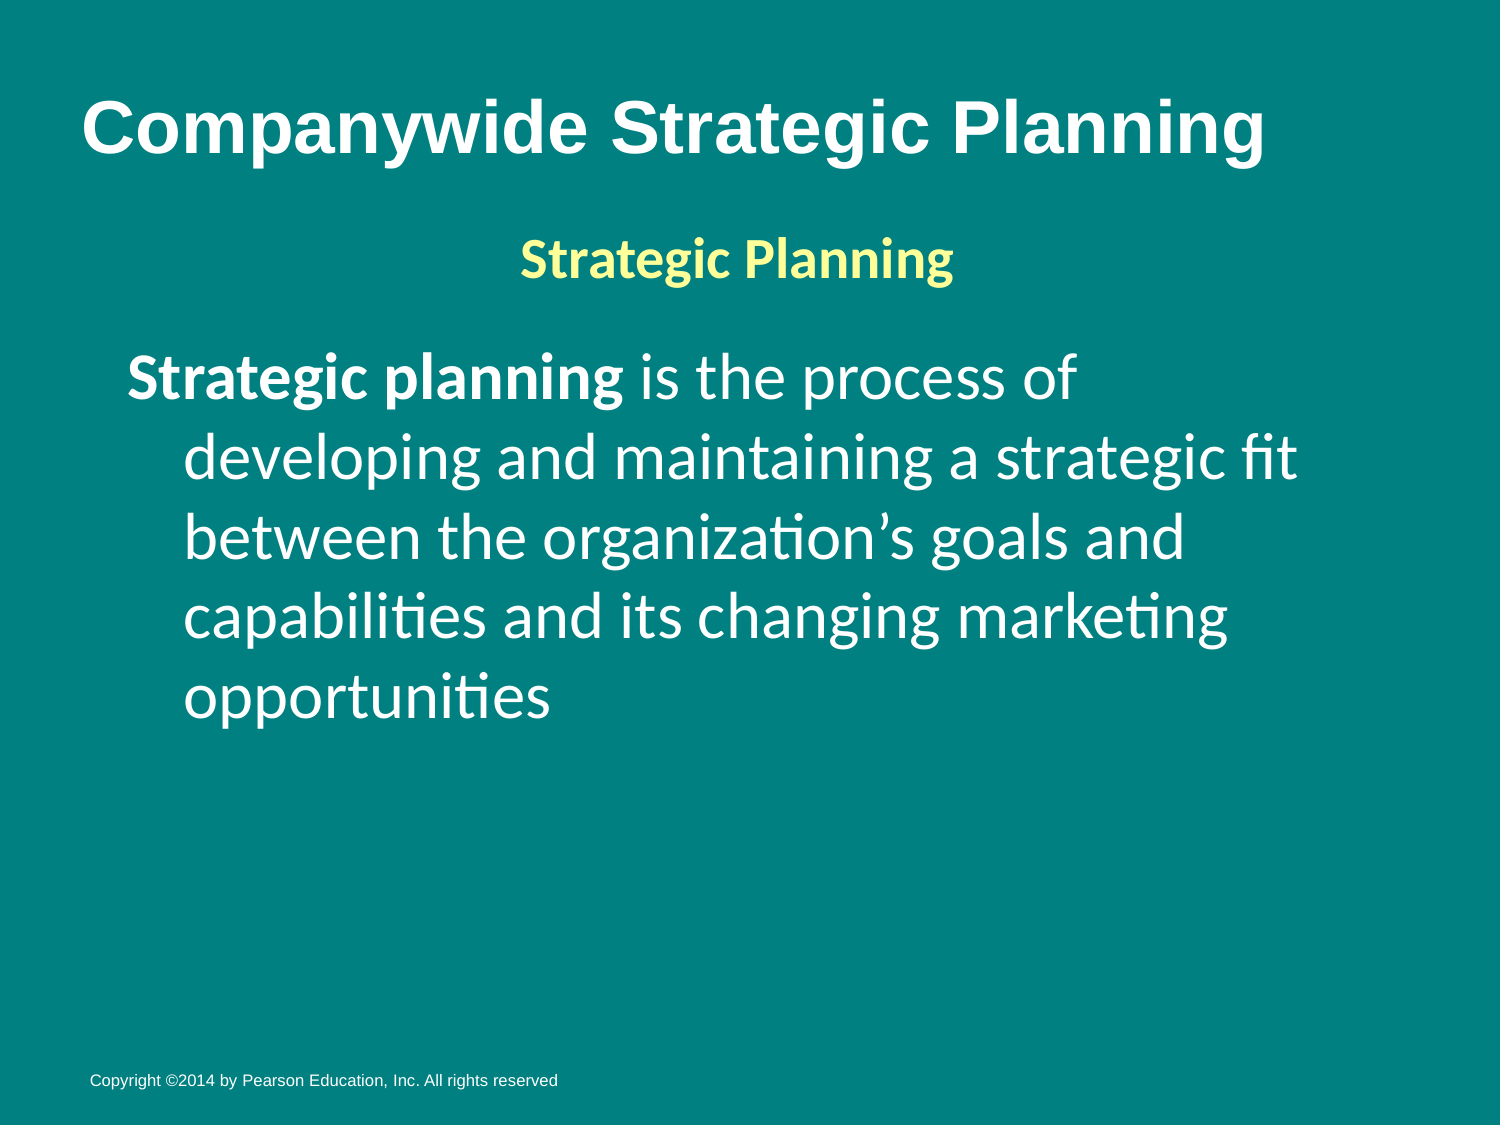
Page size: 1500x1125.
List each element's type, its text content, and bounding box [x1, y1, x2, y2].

title Companywide Strategic Planning [37, 37, 1313, 226]
list Strategic Planning [149, 212, 1326, 276]
list Strategic planning is the process of developing and maintaining a strategic fit between the organization’s goals and capabilities and its changing marketing opportunities [112, 324, 1388, 1001]
text_box Copyright ©2014 by Pearson Education, Inc. All rights reserved [74, 1062, 825, 1098]
